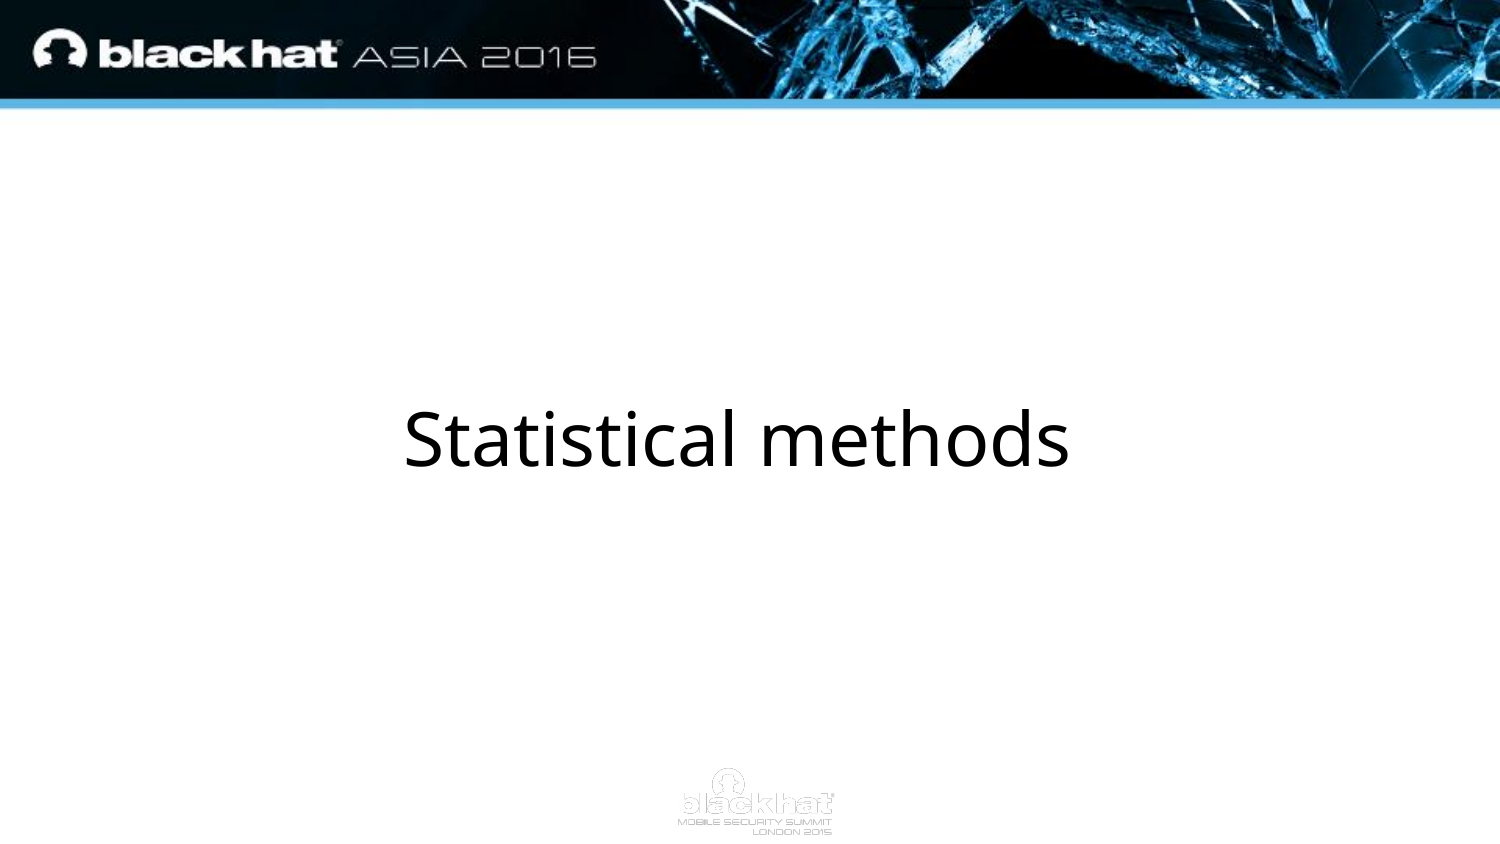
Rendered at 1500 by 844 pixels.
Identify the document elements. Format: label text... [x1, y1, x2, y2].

text_box Statistical methods [225, 384, 1250, 490]
picture [0, 0, 1500, 844]
